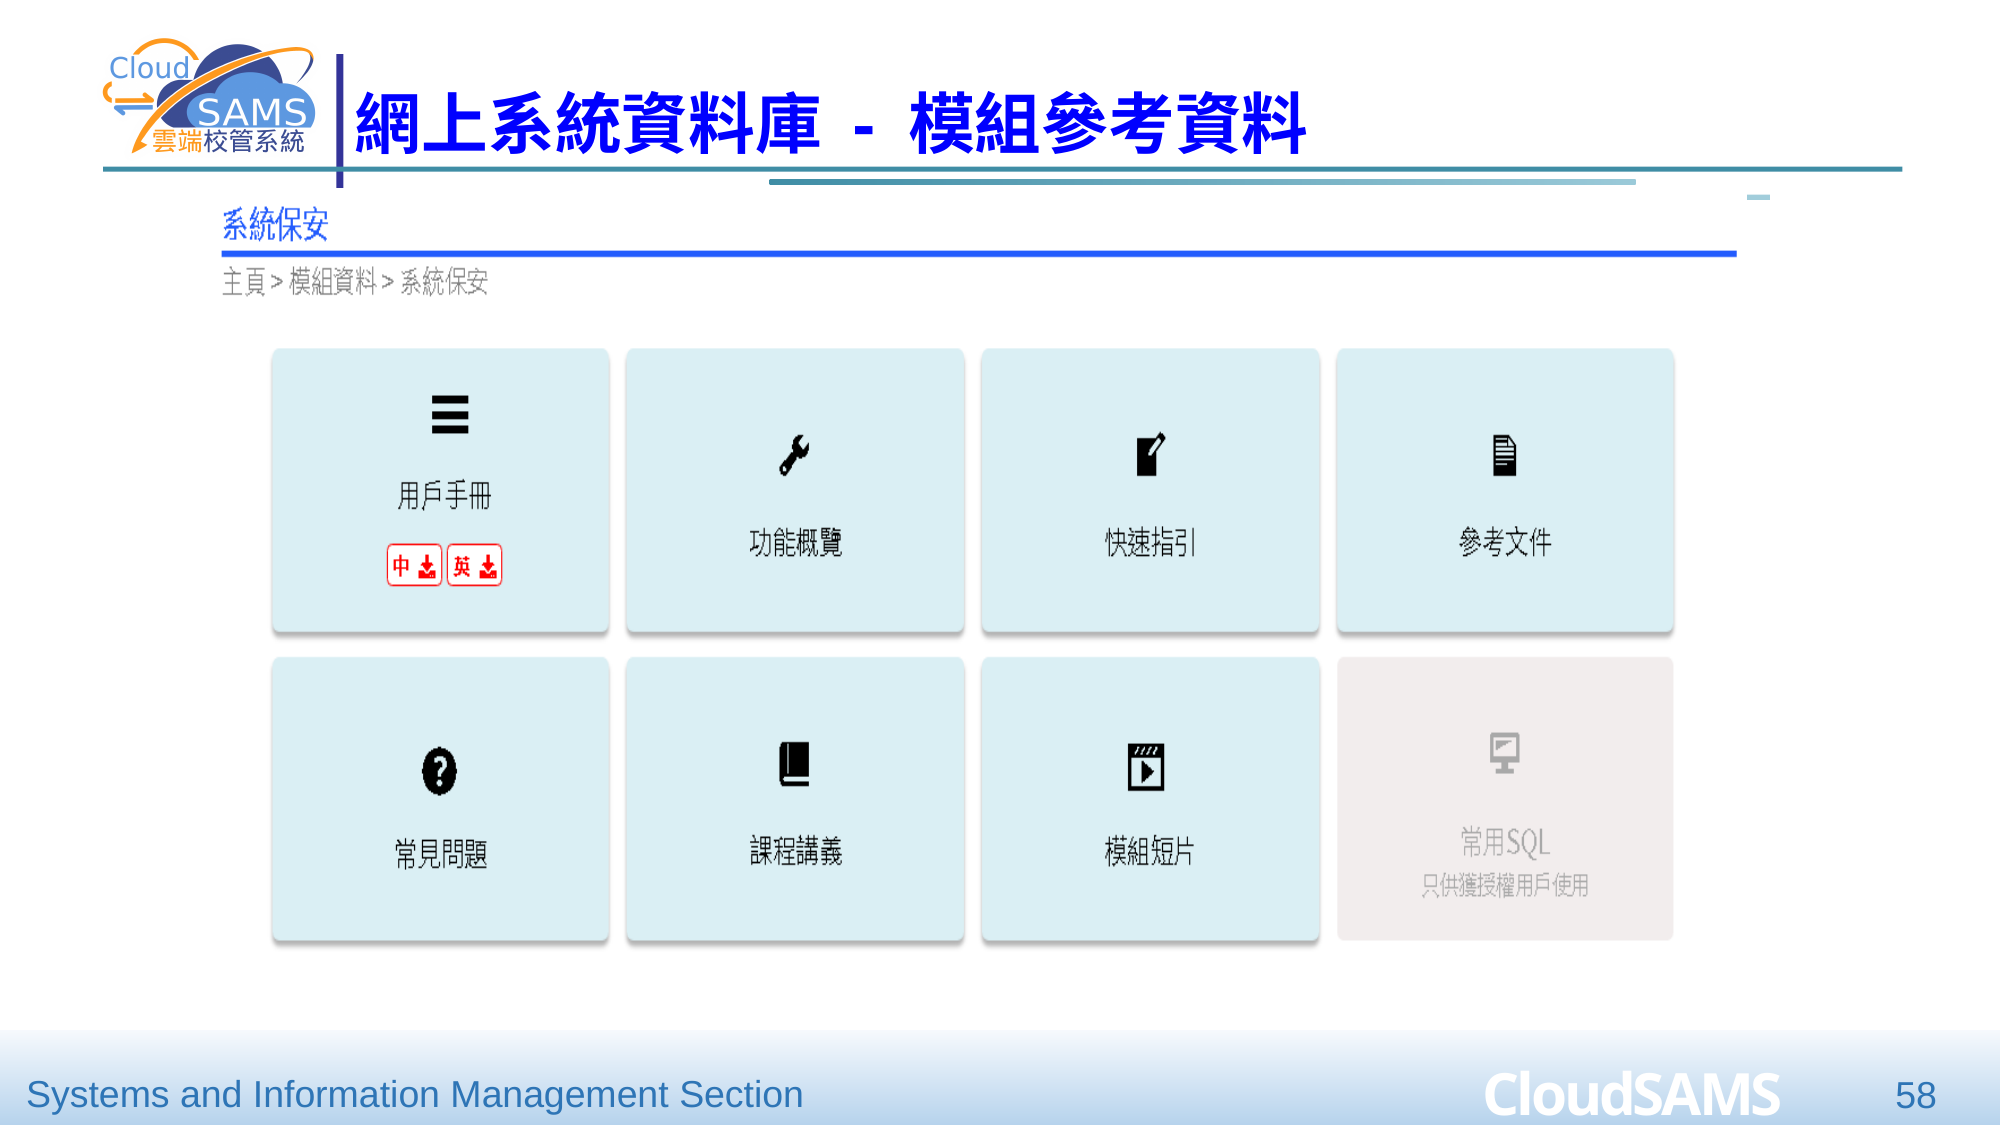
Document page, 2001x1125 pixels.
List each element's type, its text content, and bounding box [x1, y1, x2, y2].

title 網上系統資料庫 - 模組參考資料 [340, 44, 1907, 170]
picture [87, 7, 349, 175]
picture [207, 188, 1747, 977]
slide_number 58 [1755, 1063, 1952, 1125]
